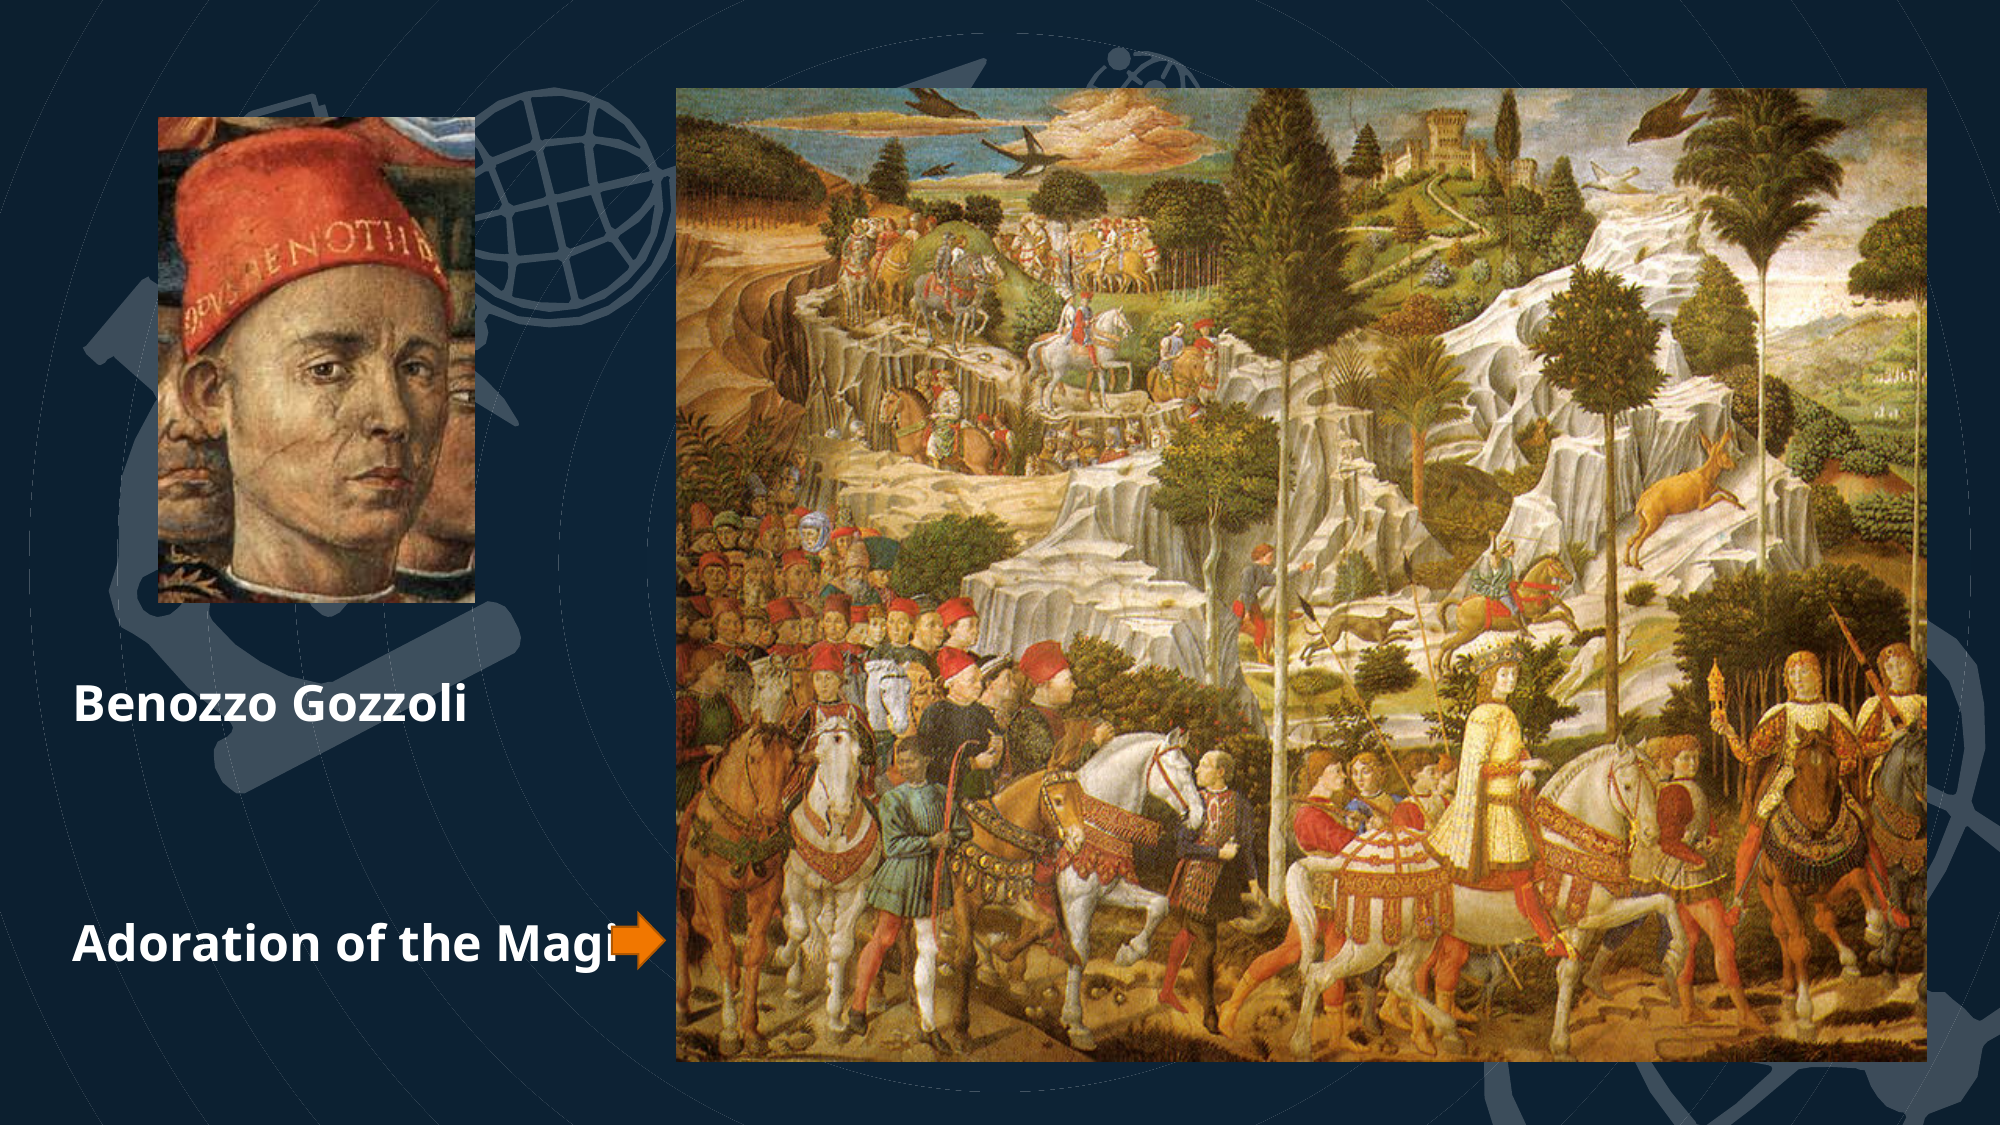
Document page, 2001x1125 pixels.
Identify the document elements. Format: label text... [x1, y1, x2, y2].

picture [676, 88, 1927, 1063]
text_box Benozzo Gozzoli Adoration of the Magi [57, 663, 676, 1024]
text_box [610, 910, 667, 971]
picture [158, 117, 475, 603]
